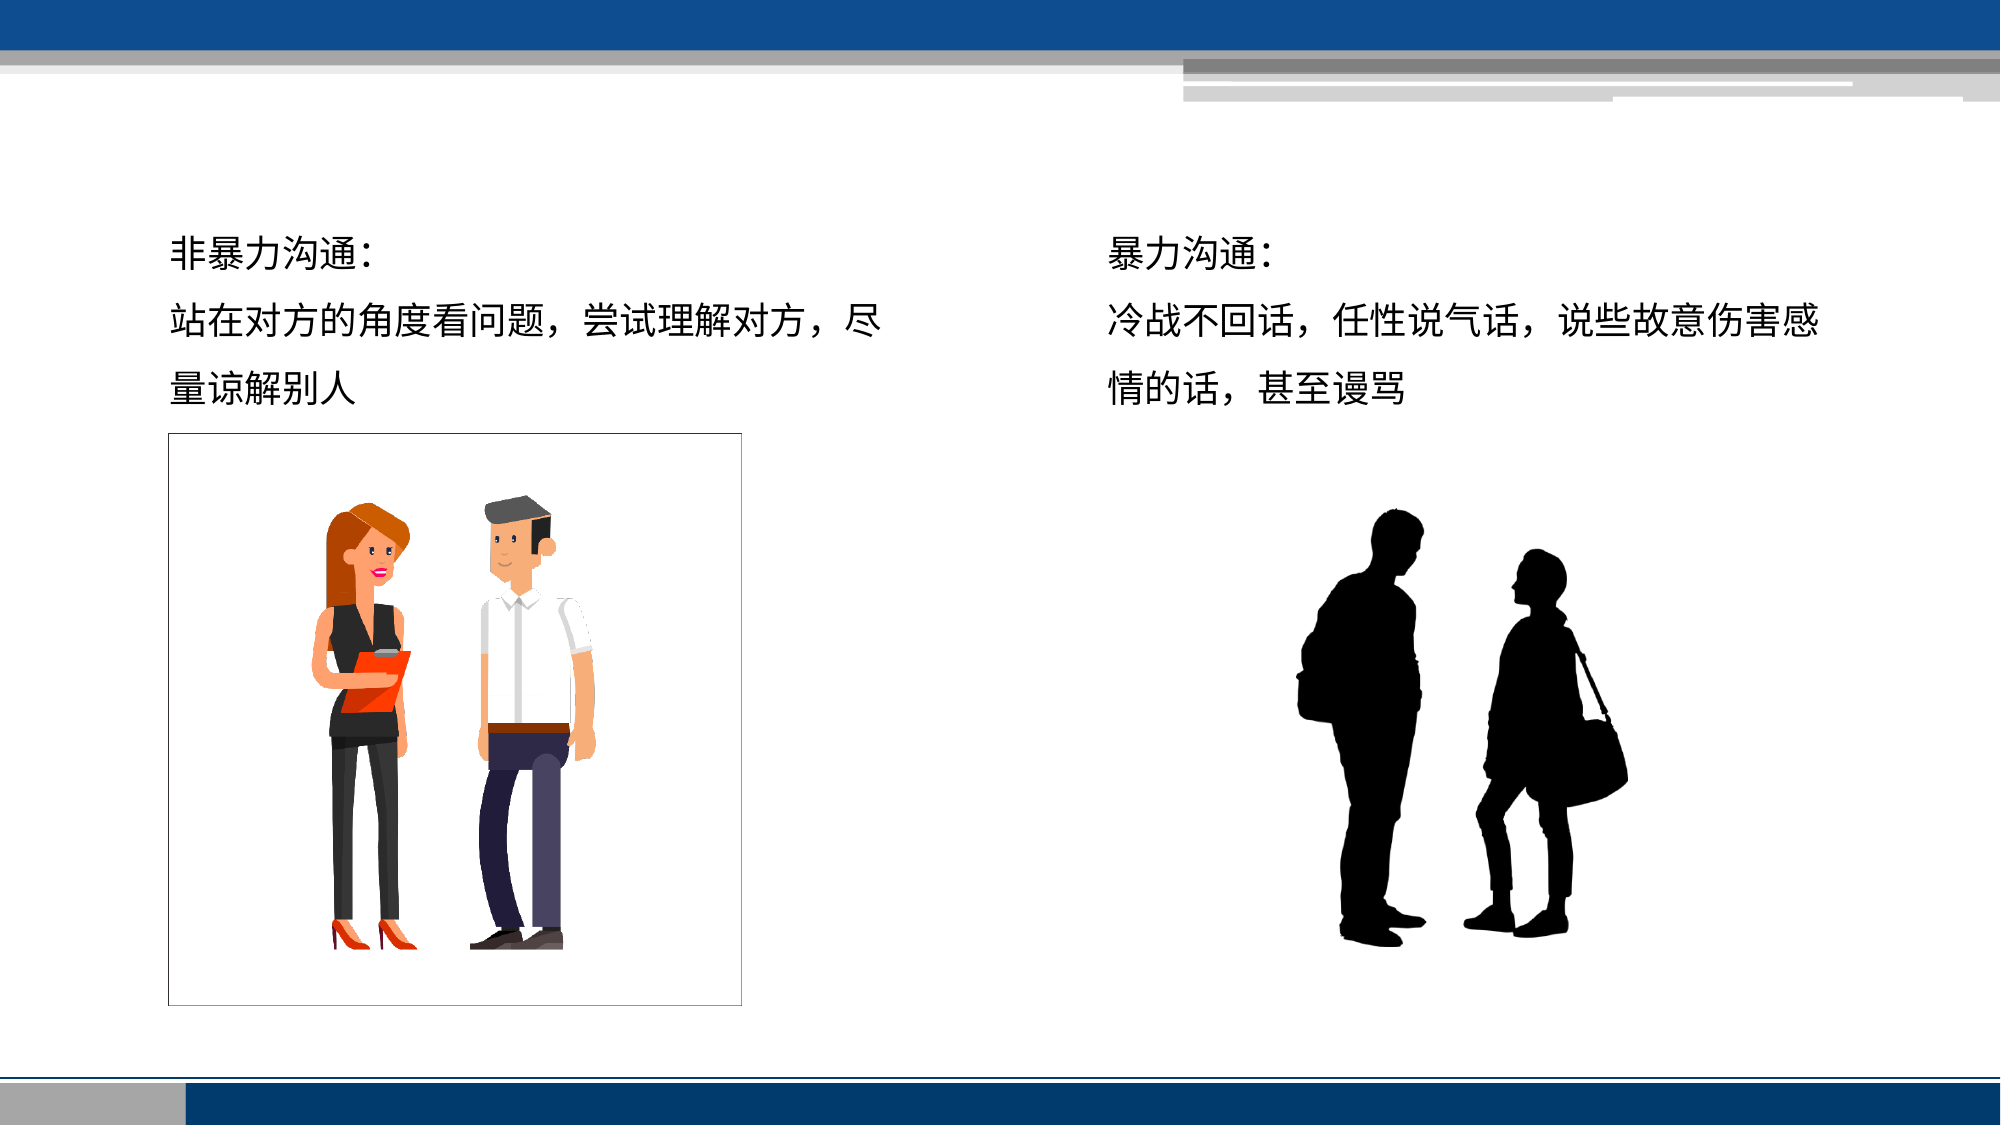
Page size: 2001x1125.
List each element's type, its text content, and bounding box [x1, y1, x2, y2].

picture [168, 433, 742, 1006]
picture [1296, 508, 1628, 947]
text_box 暴力沟通： 冷战不回话，任性说气话，说些故意伤害感情的话，甚至谩骂 [1092, 199, 1860, 434]
text_box 非暴力沟通： 站在对方的角度看问题，尝试理解对方，尽量谅解别人 [155, 199, 923, 411]
